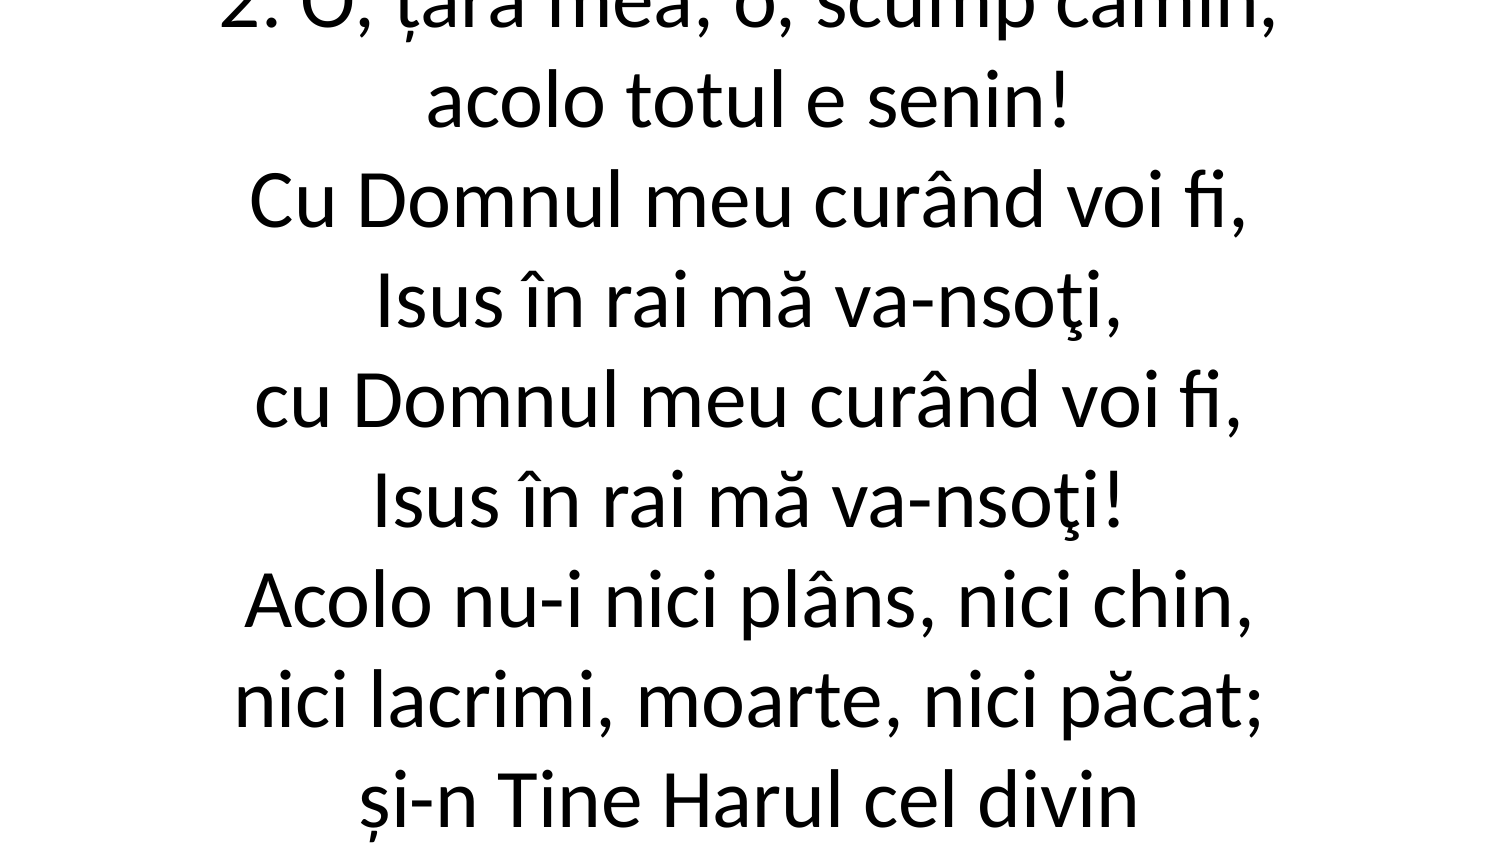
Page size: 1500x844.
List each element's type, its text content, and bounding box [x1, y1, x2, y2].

text_box 2. O, țara mea, o, scump cămin, acolo totul e senin! Cu Domnul meu curând voi fi, Isus în rai mă va-nsoţi, cu Domnul meu curând voi fi, Isus în rai mă va-nsoţi! Acolo nu-i nici plâns, nici chin, nici lacrimi, moarte, nici păcat; și-n Tine Harul cel divin un loc mi-a dat, ce minunat! [204, 0, 1296, 844]
